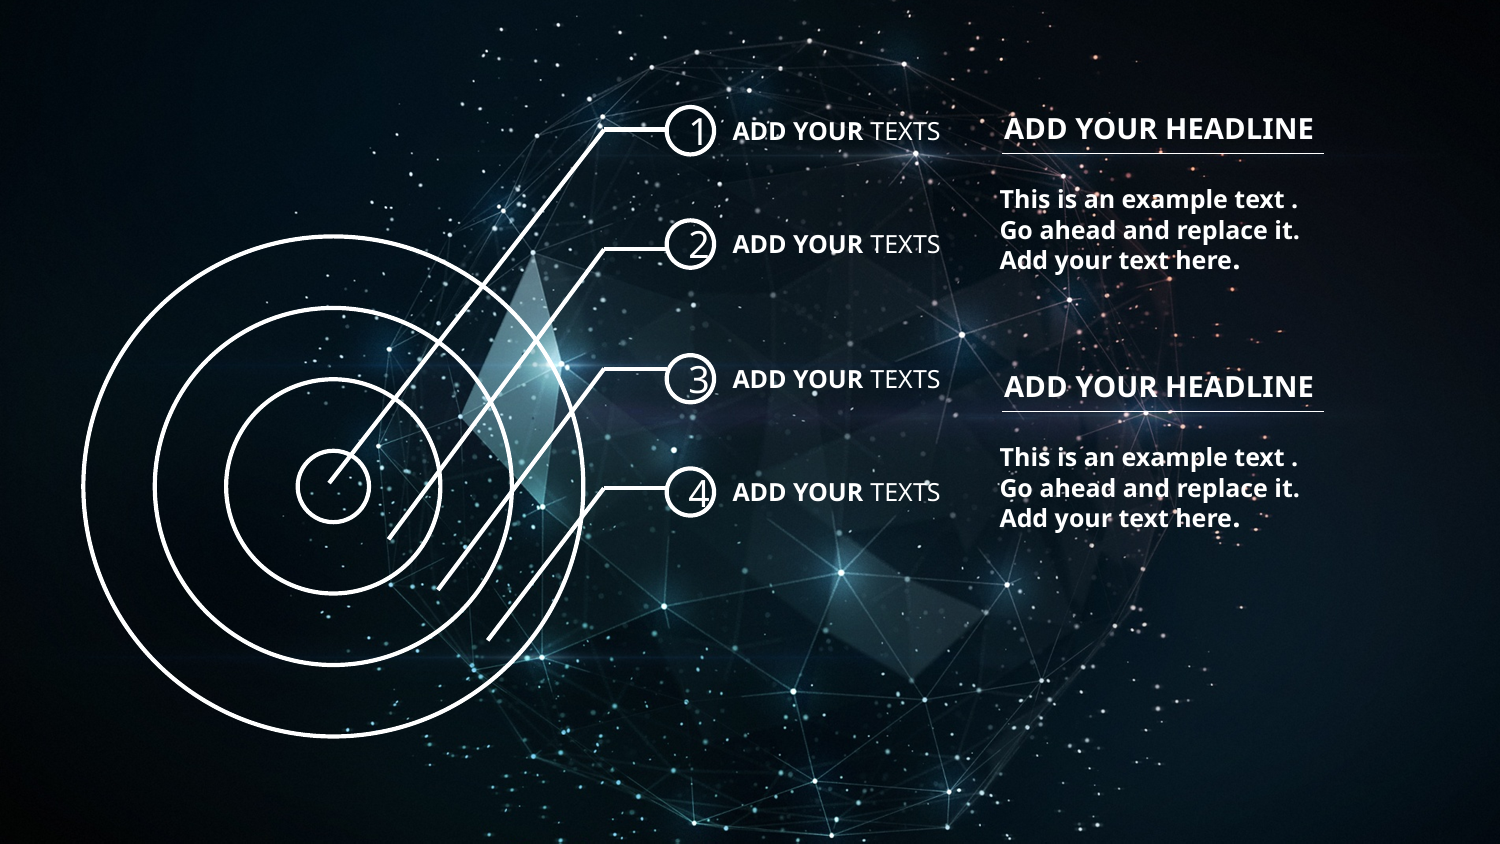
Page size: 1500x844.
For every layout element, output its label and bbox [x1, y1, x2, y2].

picture [0, 0, 1500, 844]
text_box [0, 69, 1001, 737]
text_box [984, 102, 1331, 285]
text_box [984, 360, 1331, 543]
